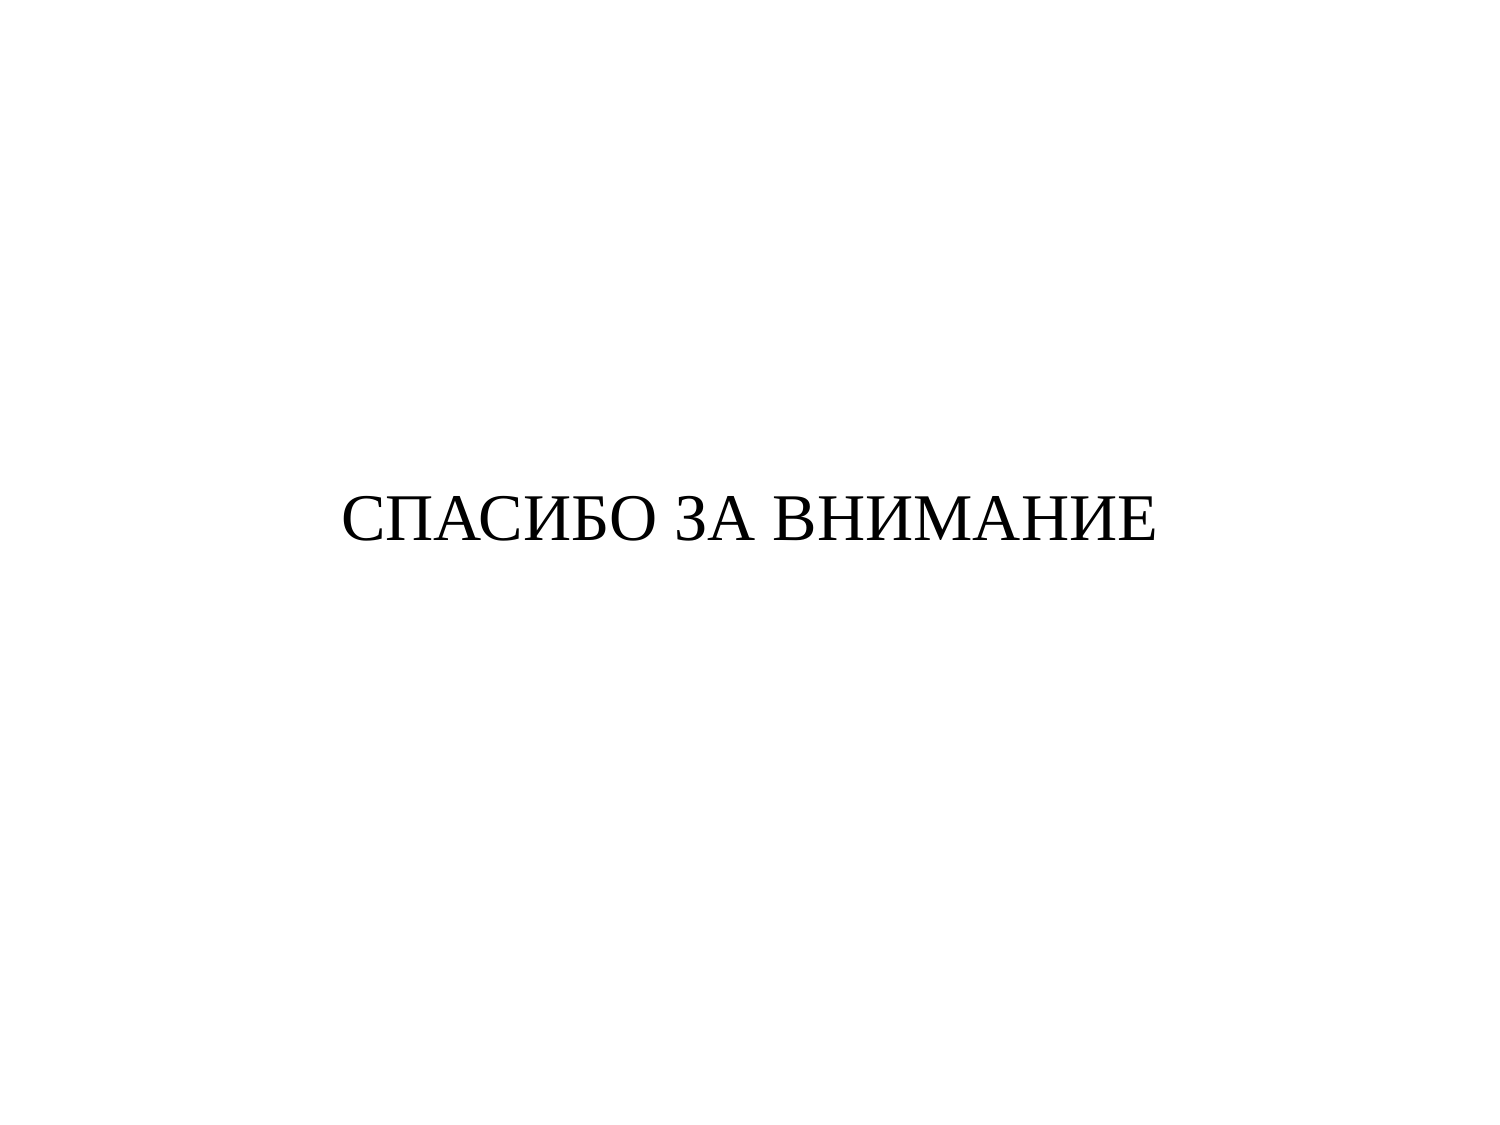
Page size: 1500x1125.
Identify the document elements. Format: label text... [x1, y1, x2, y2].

list СПАСИБО ЗА ВНИМАНИЕ [0, 0, 1500, 1125]
